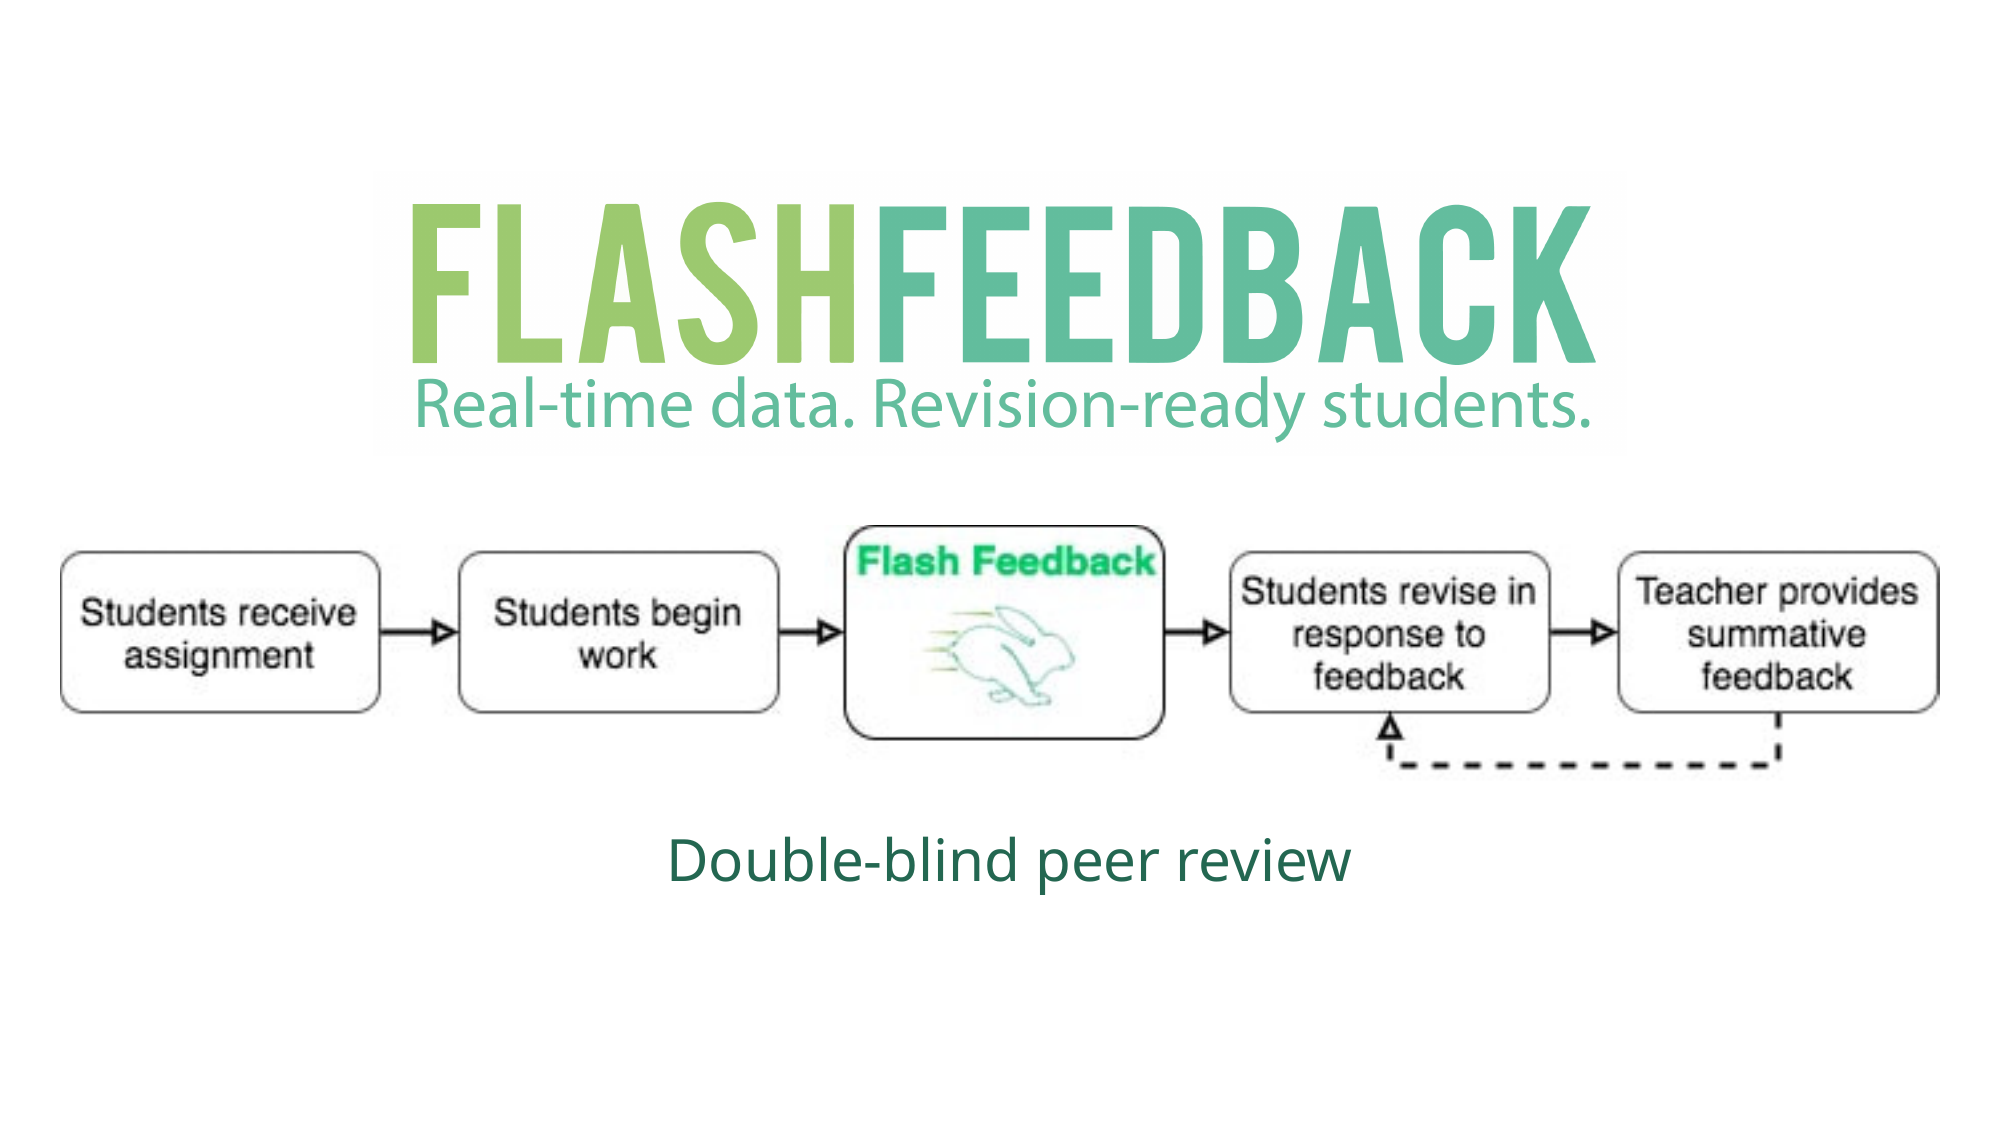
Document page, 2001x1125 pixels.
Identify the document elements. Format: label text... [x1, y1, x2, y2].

picture [373, 171, 1627, 456]
text_box Double-blind peer review [651, 815, 1414, 900]
picture [60, 524, 1940, 789]
